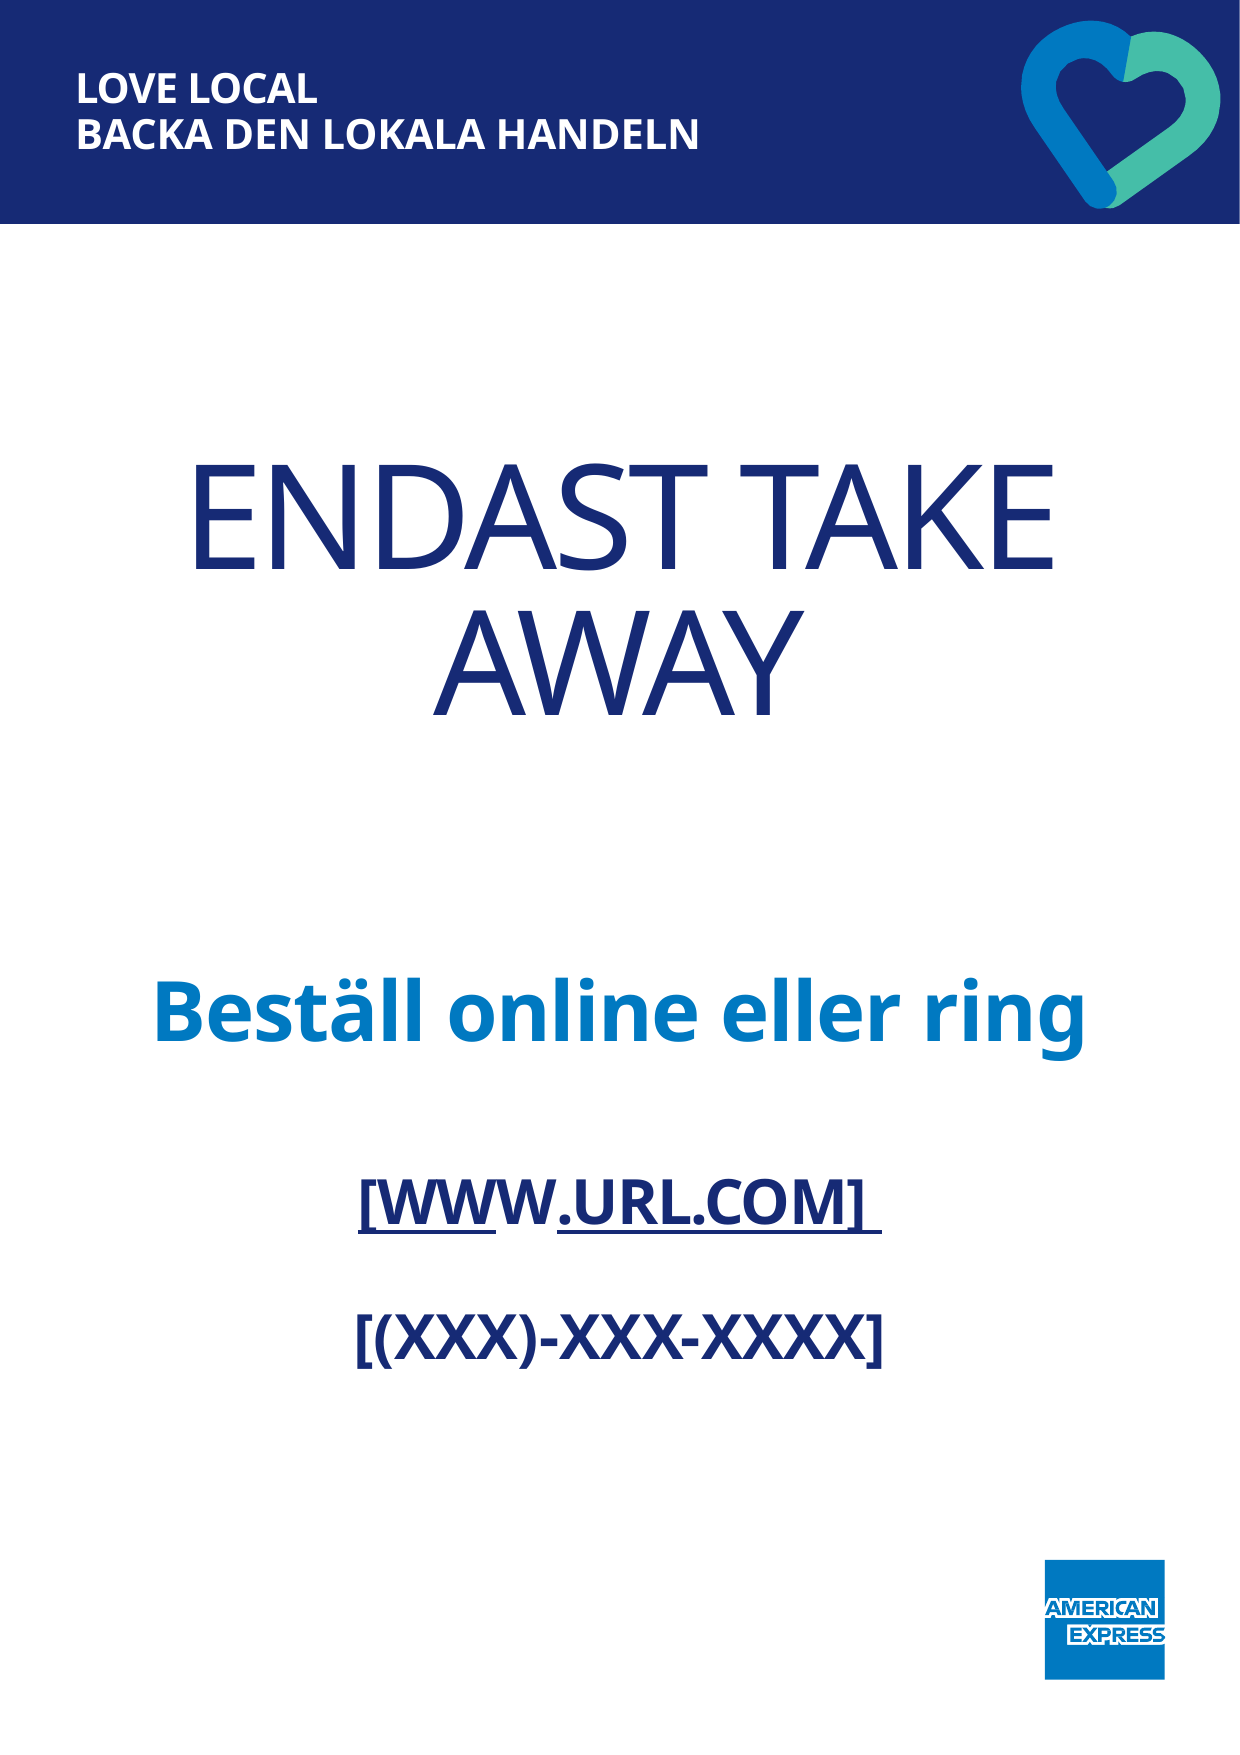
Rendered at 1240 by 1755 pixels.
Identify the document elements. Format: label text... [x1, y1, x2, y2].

text_box [1106, 31, 1221, 209]
text_box [1095, 1600, 1114, 1616]
text_box [1115, 1600, 1155, 1616]
text_box [1055, 133, 1117, 209]
text_box [1082, 1600, 1094, 1616]
title ENDAST TAKE AWAY [135, 421, 1105, 746]
text_box Beställ online eller ring [WWW.URL.COM] [(XXX)-XXX-XXXX] [117, 955, 1123, 1372]
text_box [0, 0, 1240, 224]
text_box [1112, 1627, 1166, 1642]
text_box [1070, 1627, 1111, 1642]
text_box [1045, 1600, 1080, 1616]
text_box [1044, 1559, 1165, 1680]
text_box [1025, 20, 1132, 82]
text_box LOVE LOCAL BACKA DEN LOKALA HANDELN [72, 64, 1081, 158]
